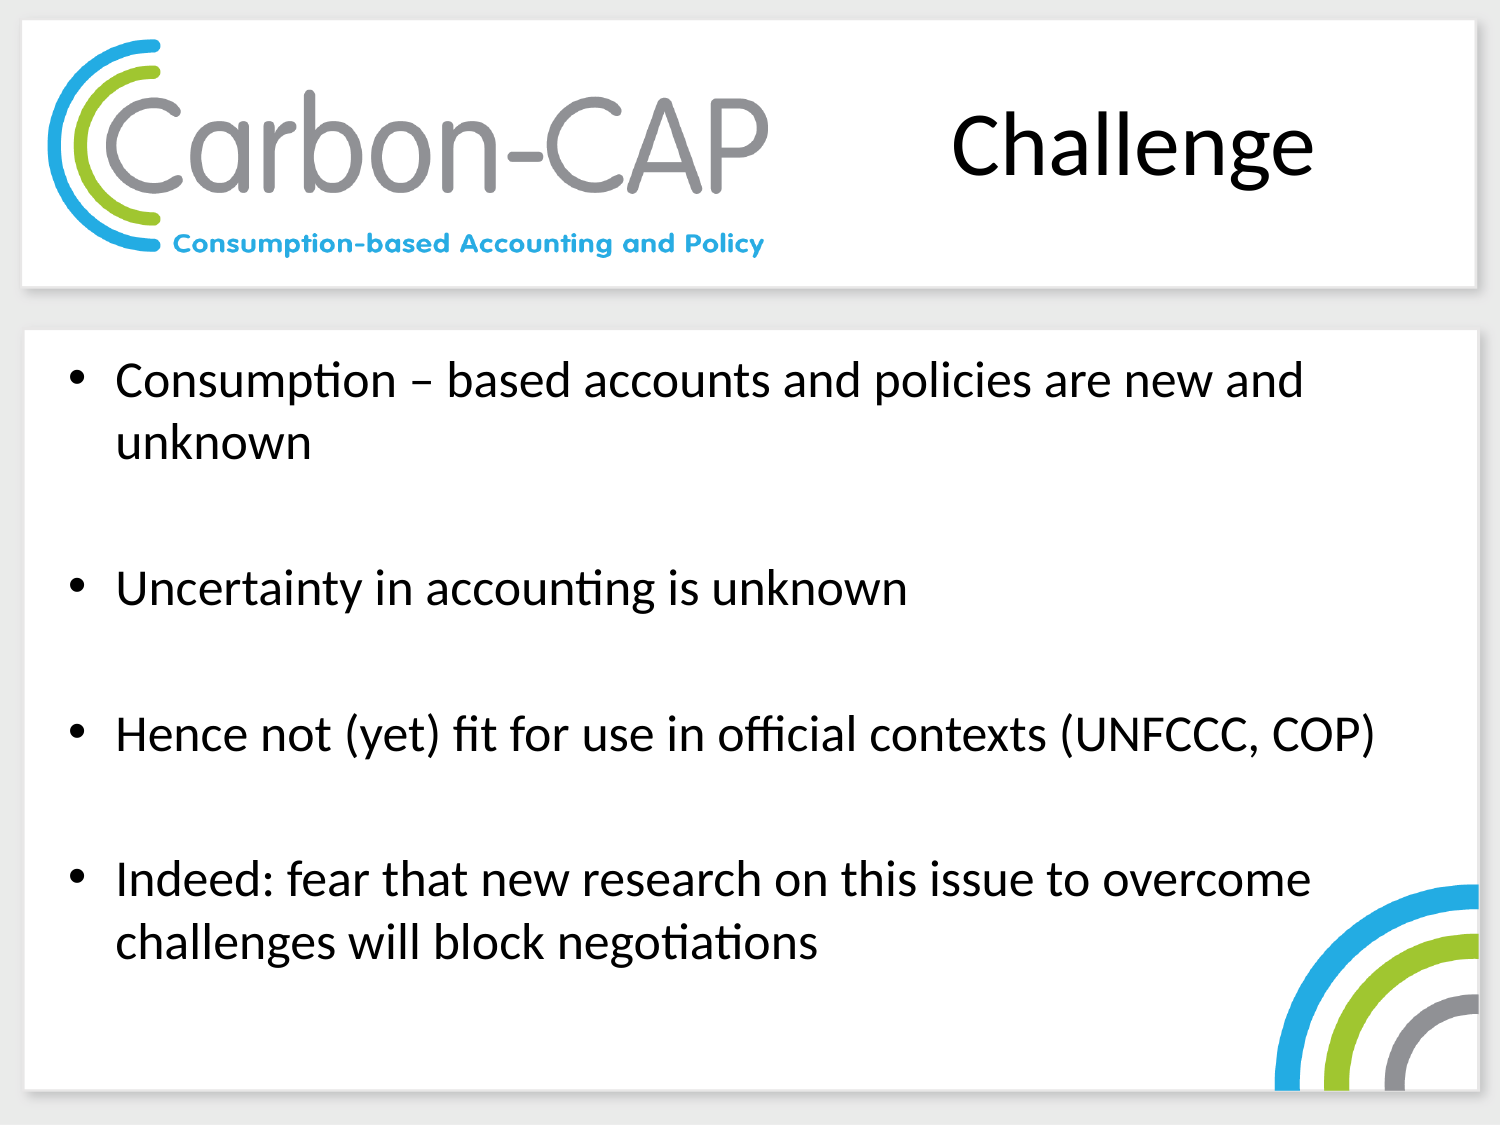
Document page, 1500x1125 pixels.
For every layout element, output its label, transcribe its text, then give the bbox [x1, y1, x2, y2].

list Consumption – based accounts and policies are new and unknown Uncertainty in accounting is unknown Hence not (yet) fit for use in official contexts (UNFCCC, COP) Indeed: fear that new research on this issue to overcome challenges will block negotiations [53, 338, 1404, 1047]
title Challenge [844, 45, 1425, 233]
picture [0, 0, 1500, 1125]
